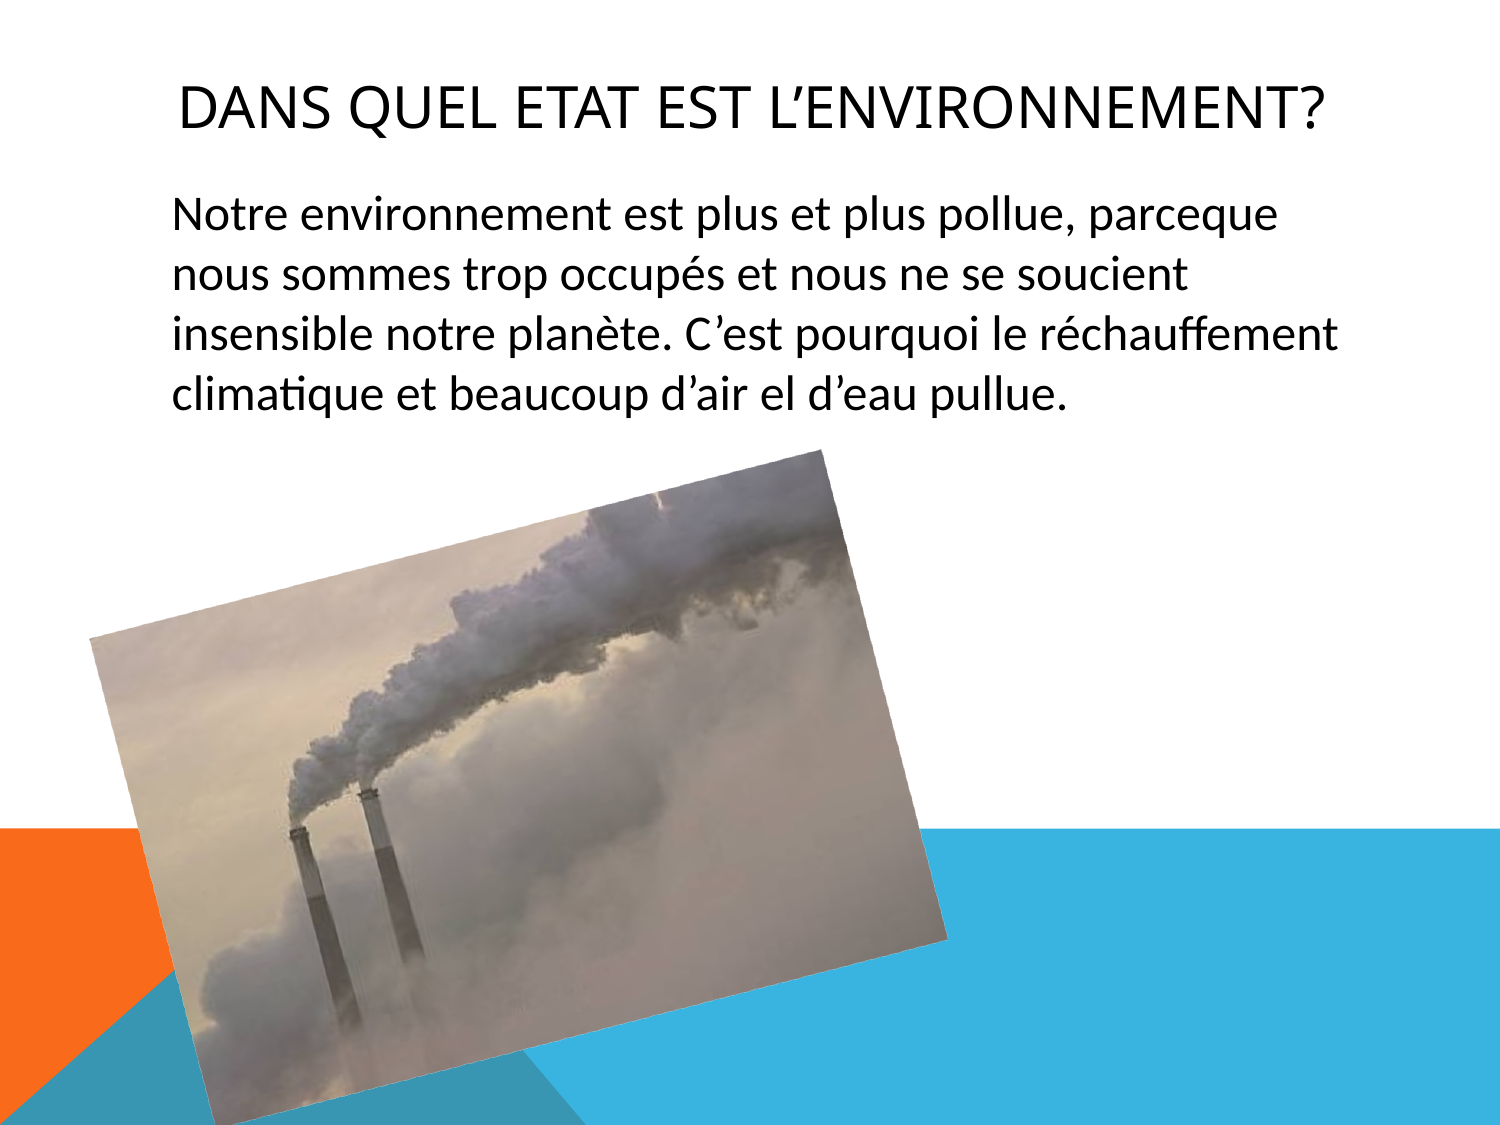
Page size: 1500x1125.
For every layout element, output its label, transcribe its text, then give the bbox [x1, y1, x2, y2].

list Notre environnement est plus et plus pollue, parceque nous sommes trop occupés et nous ne se soucient insensible notre planète. C’est pourquoi le réchauffement climatique et beaucoup d’air el d’eau pullue. [100, 172, 1394, 760]
title DANS QUEL etat est l’environnement? [135, 60, 1369, 150]
picture [90, 450, 947, 1125]
